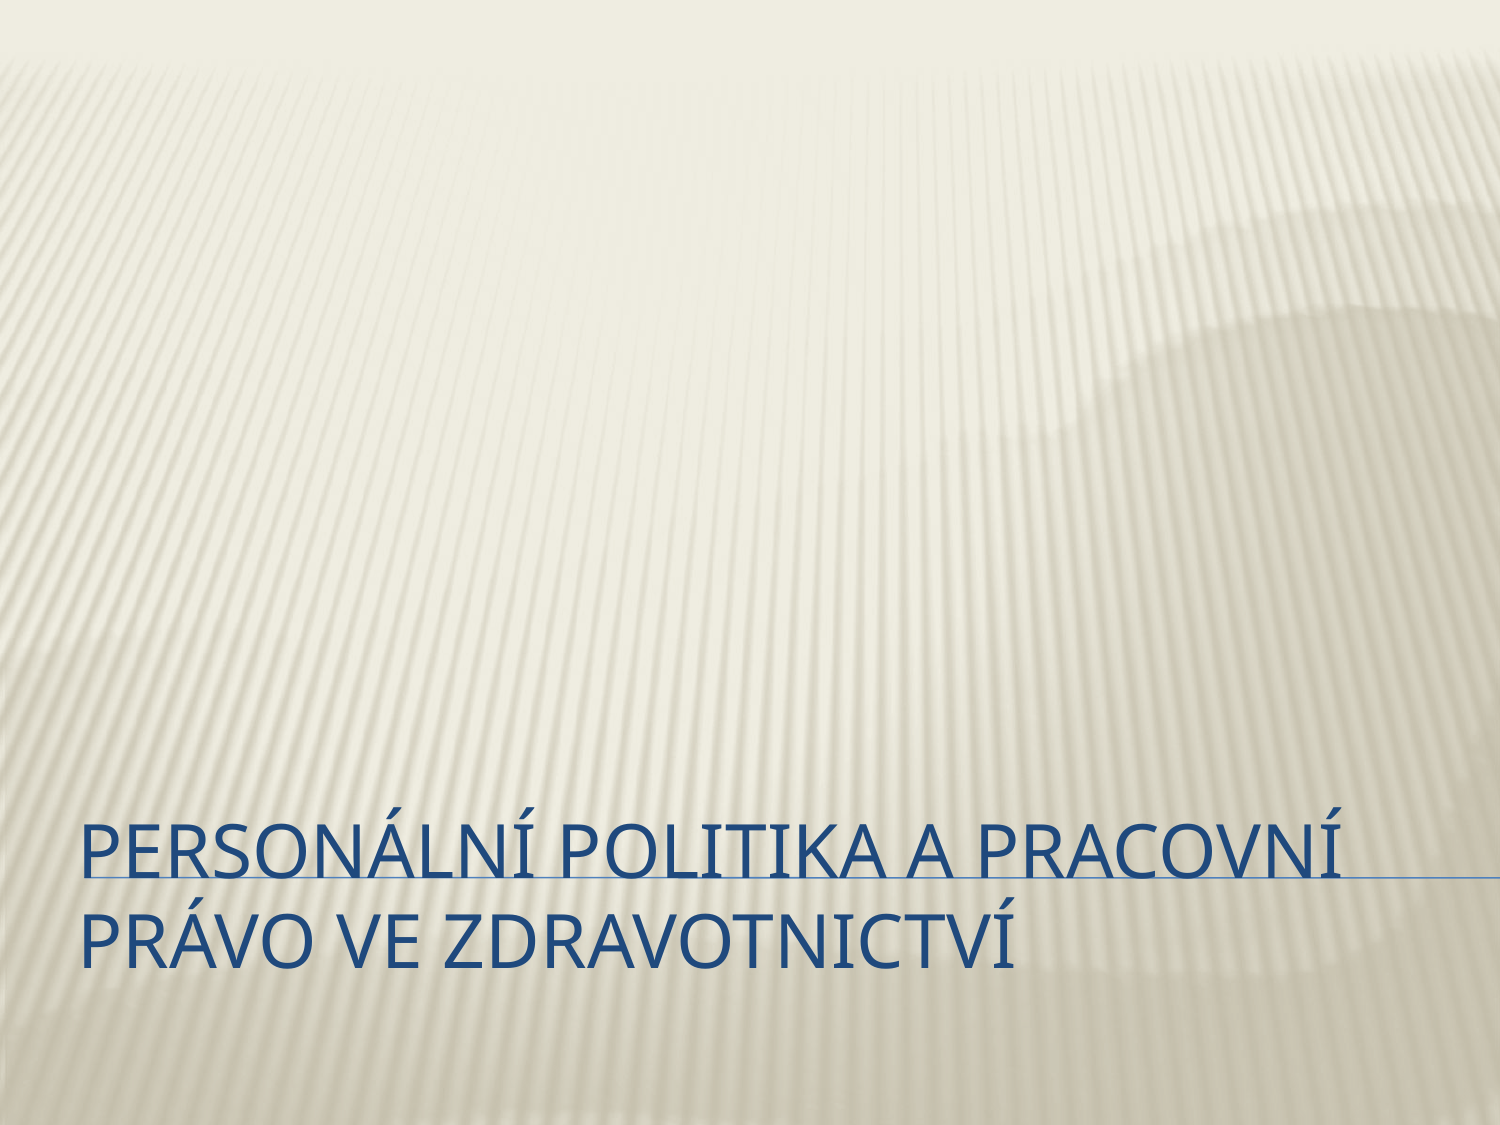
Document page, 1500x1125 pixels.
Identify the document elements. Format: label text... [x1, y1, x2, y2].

title Personální politika a pracovní právo ve zdravotnictví [62, 796, 1450, 997]
